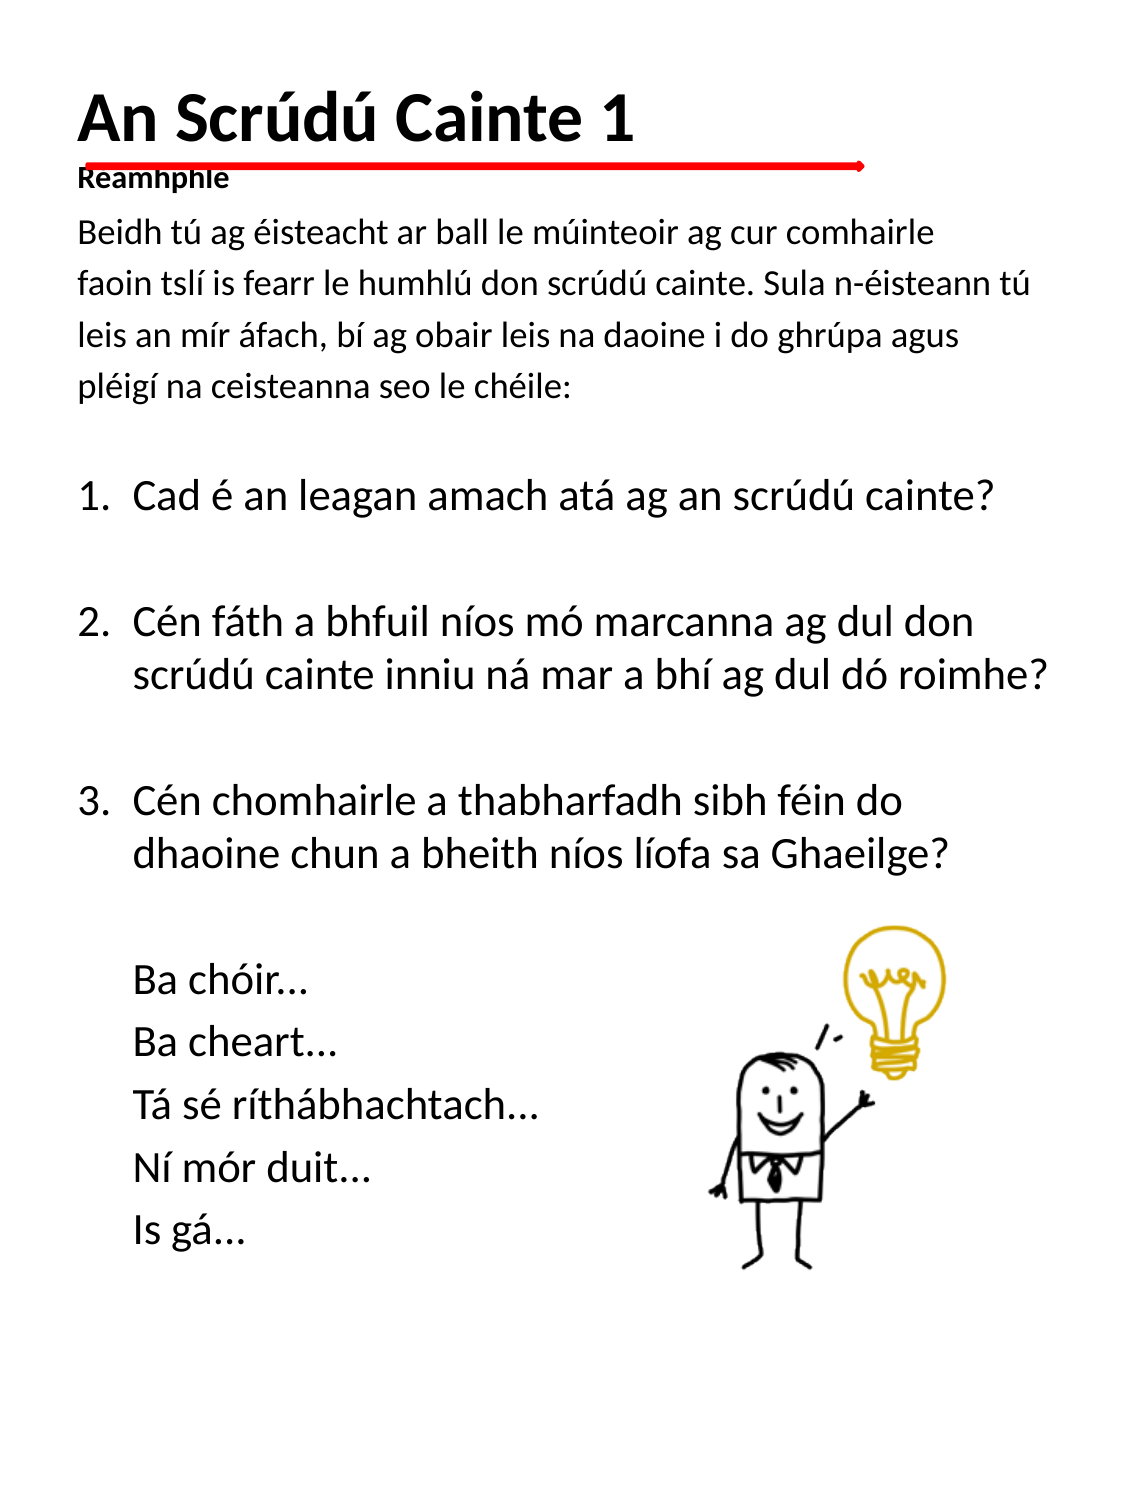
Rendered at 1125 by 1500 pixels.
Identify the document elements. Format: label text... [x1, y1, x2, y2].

picture [574, 924, 982, 1274]
list Beidh tú ag éisteacht ar ball le múinteoir ag cur comhairle faoin tslí is fearr le humhlú don scrúdú cainte. Sula n-éisteann tú leis an mír áfach, bí ag obair leis na daoine i do ghrúpa agus pléigí na ceisteanna seo le chéile: Cad é an leagan amach atá ag an scrúdú cainte? Cén fáth a bhfuil níos mó marcanna ag dul don scrúdú cainte inniu ná mar a bhí ag dul dó roimhe? Cén chomhairle a thabharfadh sibh féin do dhaoine chun a bheith níos líofa sa Ghaeilge? Ba chóir... Ba cheart... Tá sé ríthábhachtach... Ní mór duit... Is gá... [62, 203, 1075, 1363]
title An Scrúdú Cainte 1 Réamhphlé [62, 62, 1075, 203]
text_box [85, 160, 865, 172]
